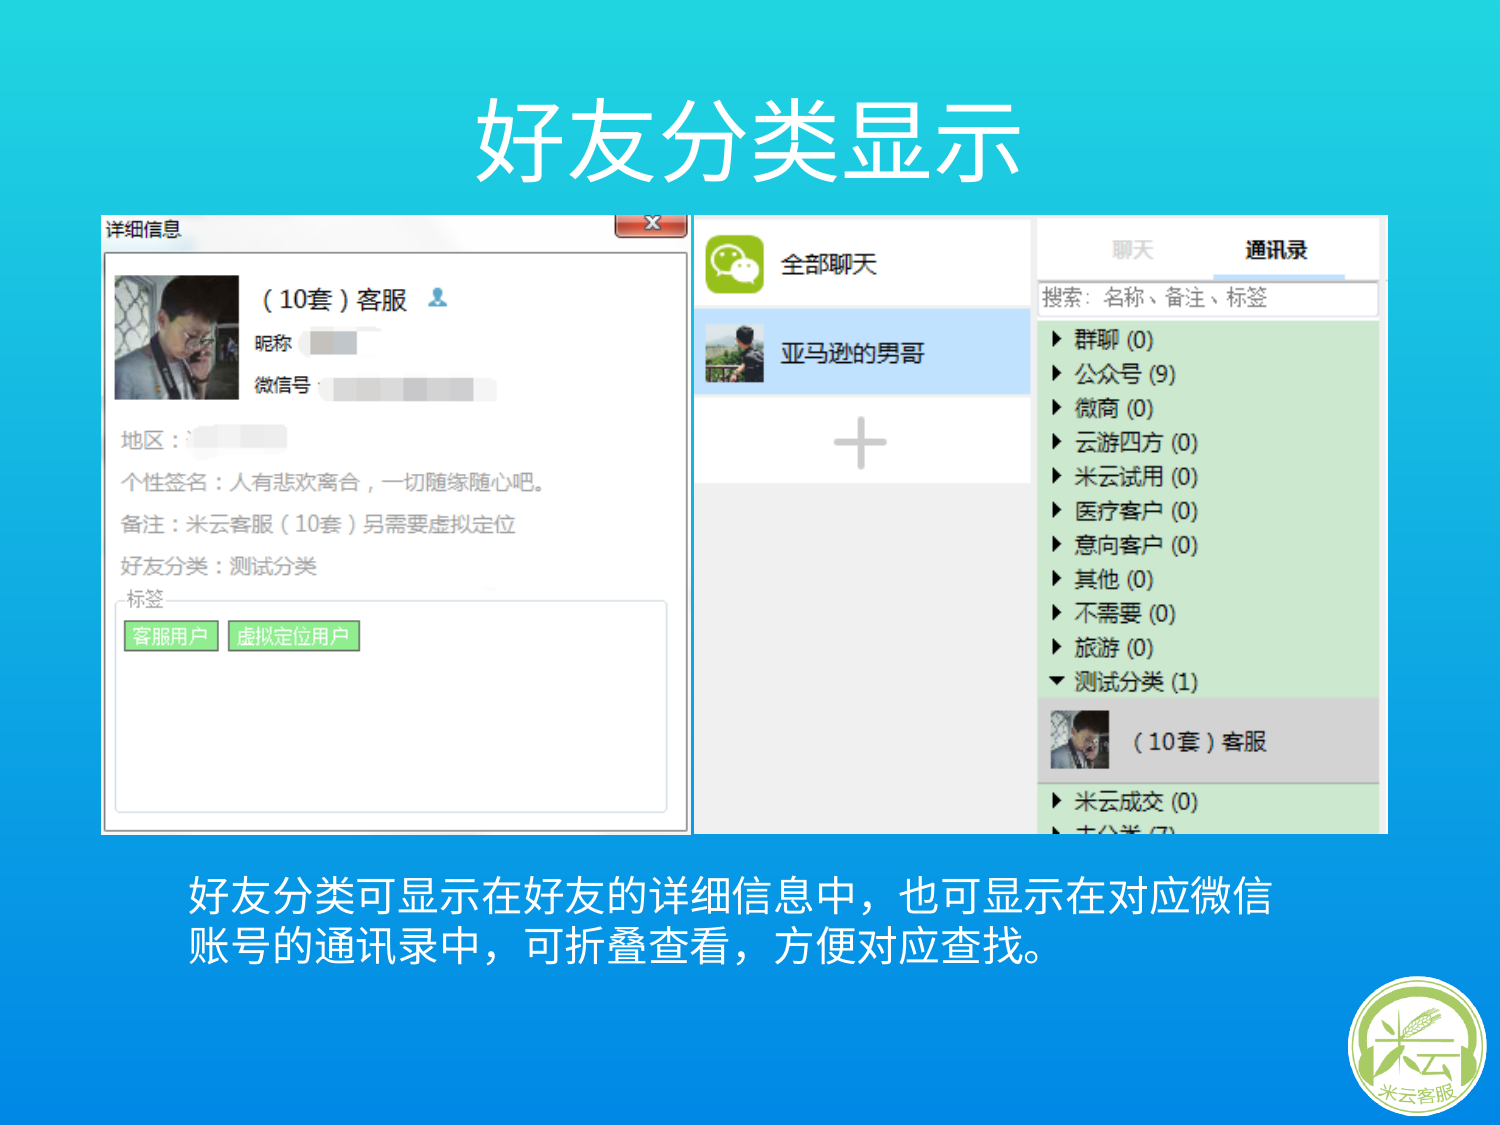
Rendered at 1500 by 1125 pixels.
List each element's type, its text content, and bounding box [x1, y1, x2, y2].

picture [0, 215, 1500, 834]
picture [1339, 970, 1500, 1125]
text_box 好友分类可显示在好友的详细信息中，也可显示在对应微信账号的通讯录中，可折叠查看，方便对应查找。 [174, 862, 1329, 977]
title 好友分类显示 [75, 45, 1425, 233]
